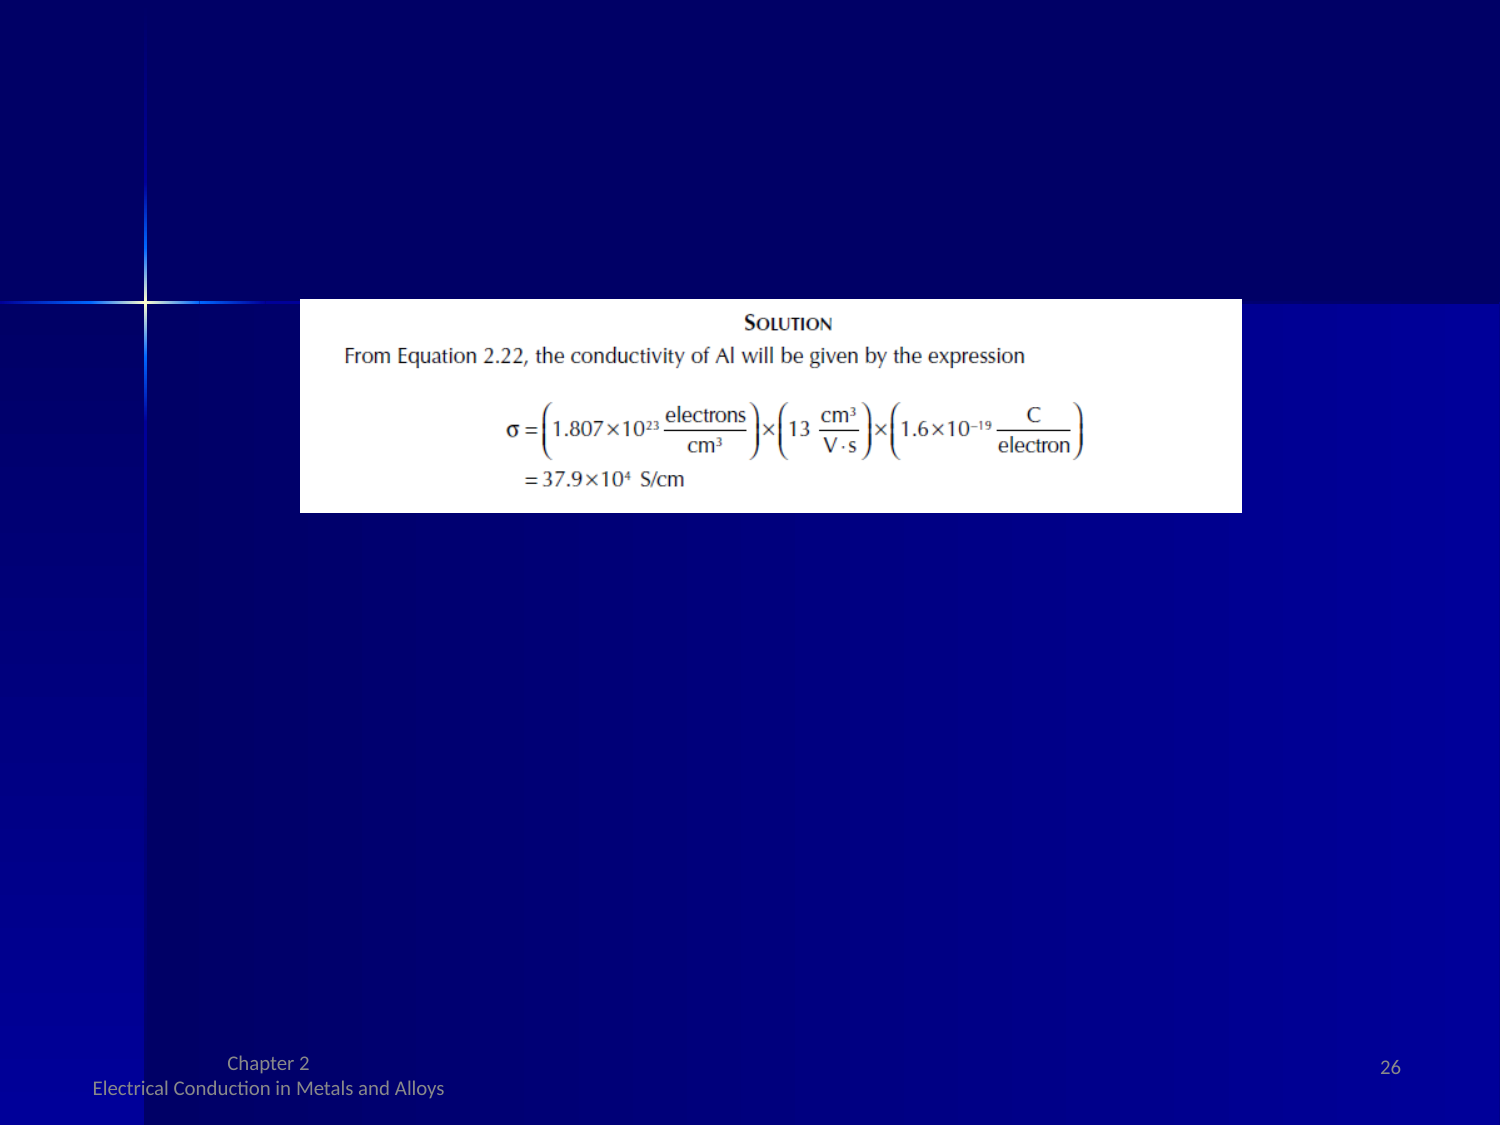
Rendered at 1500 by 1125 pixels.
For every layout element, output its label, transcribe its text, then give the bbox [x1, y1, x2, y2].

picture [299, 299, 1242, 513]
slide_number Chapter 2 Electrical Conduction in Metals and Alloys [74, 1037, 463, 1113]
